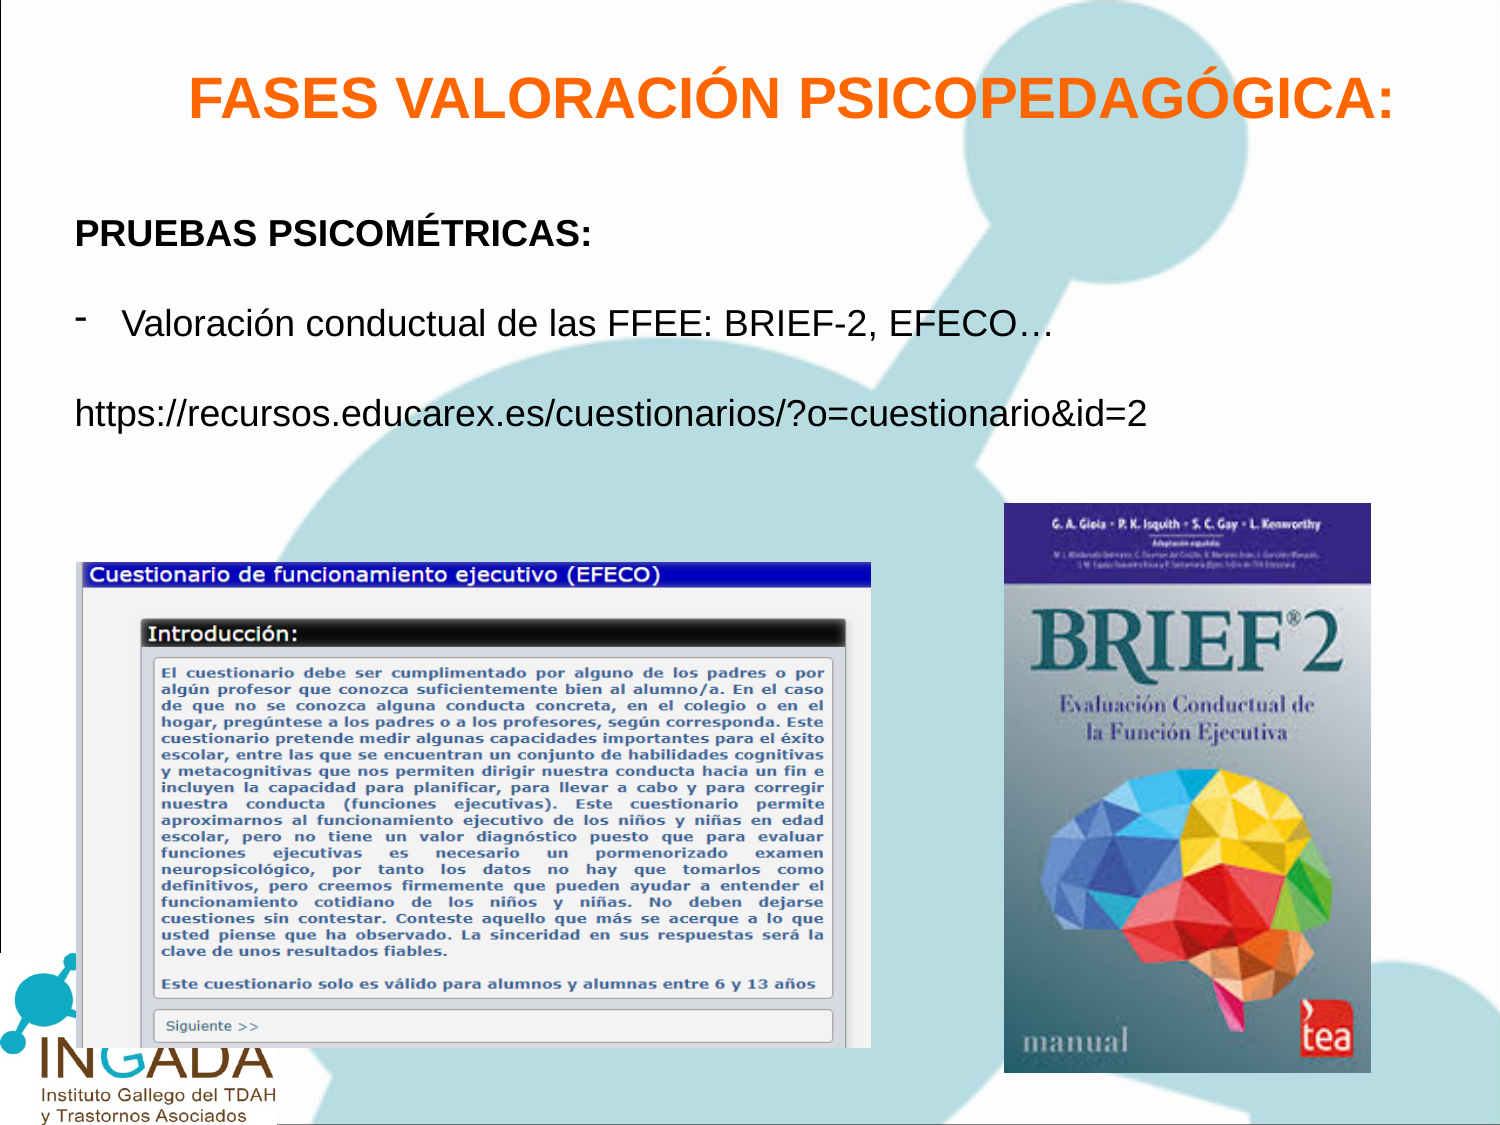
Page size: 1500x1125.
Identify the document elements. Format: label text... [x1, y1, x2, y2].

text_box FASES VALORACIÓN PSICOPEDAGÓGICA: [59, 36, 1484, 162]
text_box PRUEBAS PSICOMÉTRICAS: Valoración conductual de las FFEE: BRIEF-2, EFECO… https://recursos.educarex.es/cuestionarios/?o=cuestionario&id=2 [59, 184, 1336, 504]
text_box [11, 16, 1371, 152]
picture [0, 0, 1500, 1125]
